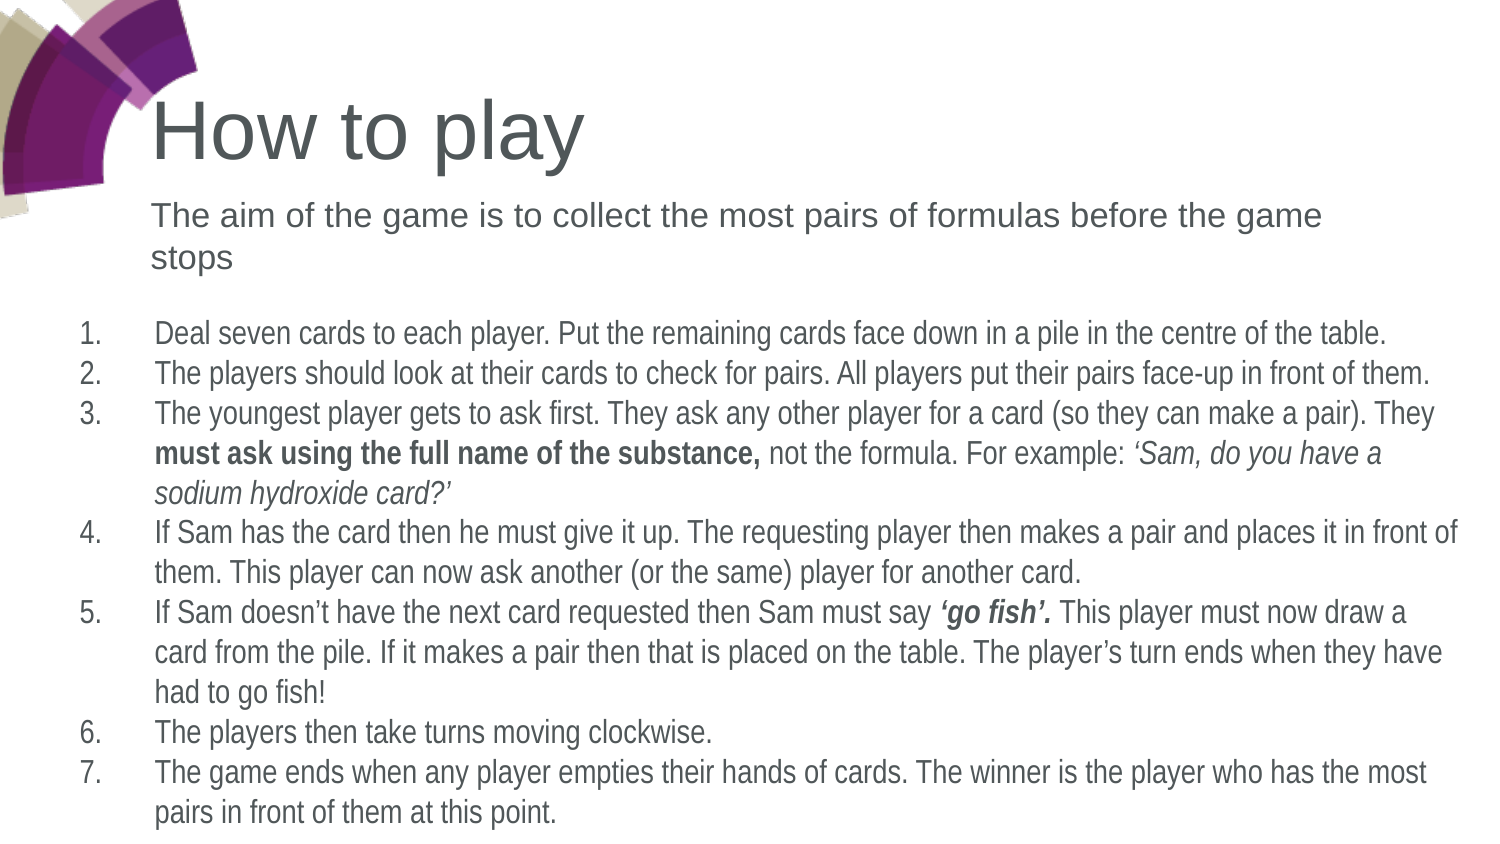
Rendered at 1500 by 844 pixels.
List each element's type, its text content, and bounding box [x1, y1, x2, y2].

title How to play [135, 55, 1424, 197]
list The aim of the game is to collect the most pairs of formulas before the game stops [135, 185, 1423, 285]
text_box Deal seven cards to each player. Put the remaining cards face down in a pile in the centre of the table. The players should look at their cards to check for pairs. All players put their pairs face-up in front of them. The youngest player gets to ask first. They ask any other player for a card (so they can make a pair). They must ask using the full name of the substance, not the formula. For example: ‘Sam, do you have a sodium hydroxide card?’ If Sam has the card then he must give it up. The requesting player then makes a pair and places it in front of them. This player can now ask another (or the same) player for another card. If Sam doesn’t have the next card requested then Sam must say ‘go fish’. This player must now draw a card from the pile. If it makes a pair then that is placed on the table. The player’s turn ends when they have had to go fish! The players then take turns moving clockwise. The game ends when any player empties their hands of cards. The winner is the player who has the most pairs in front of them at this point. [64, 303, 1483, 844]
picture [0, 0, 209, 226]
